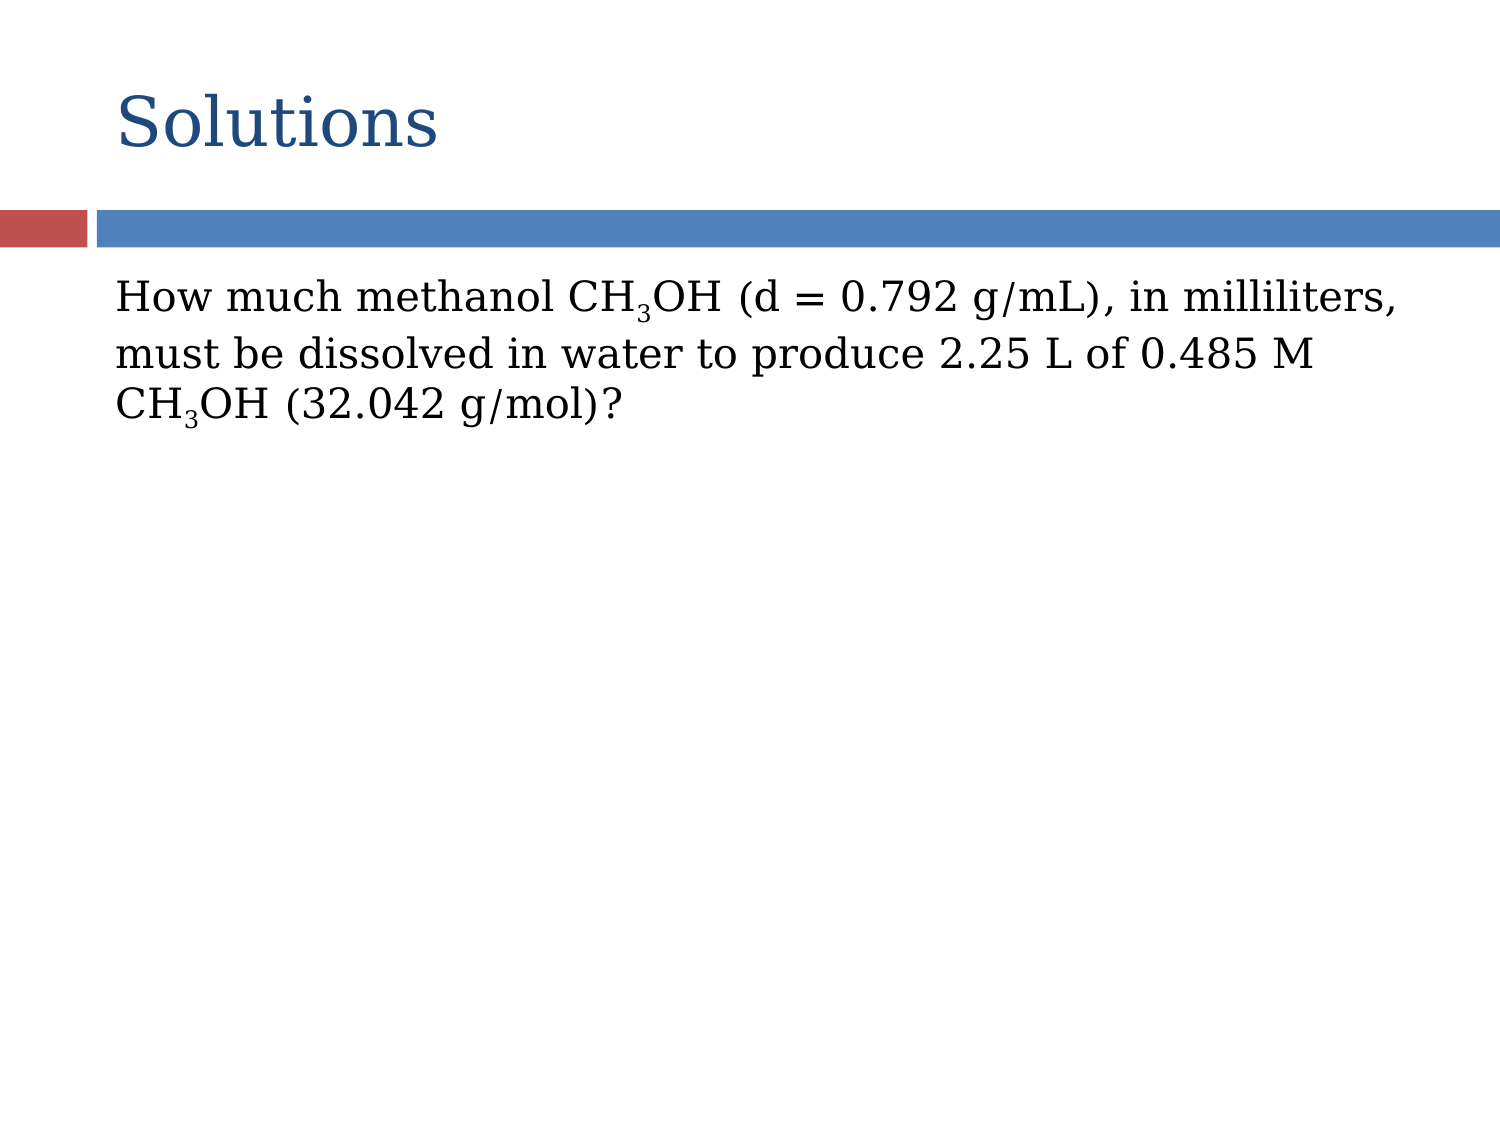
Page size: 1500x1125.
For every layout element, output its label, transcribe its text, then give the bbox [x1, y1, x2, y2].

title Solutions [100, 37, 1438, 200]
list How much methanol CH3OH (d = 0.792 g/mL), in milliliters, must be dissolved in water to produce 2.25 L of 0.485 M CH3OH (32.042 g/mol)? [100, 262, 1438, 1000]
